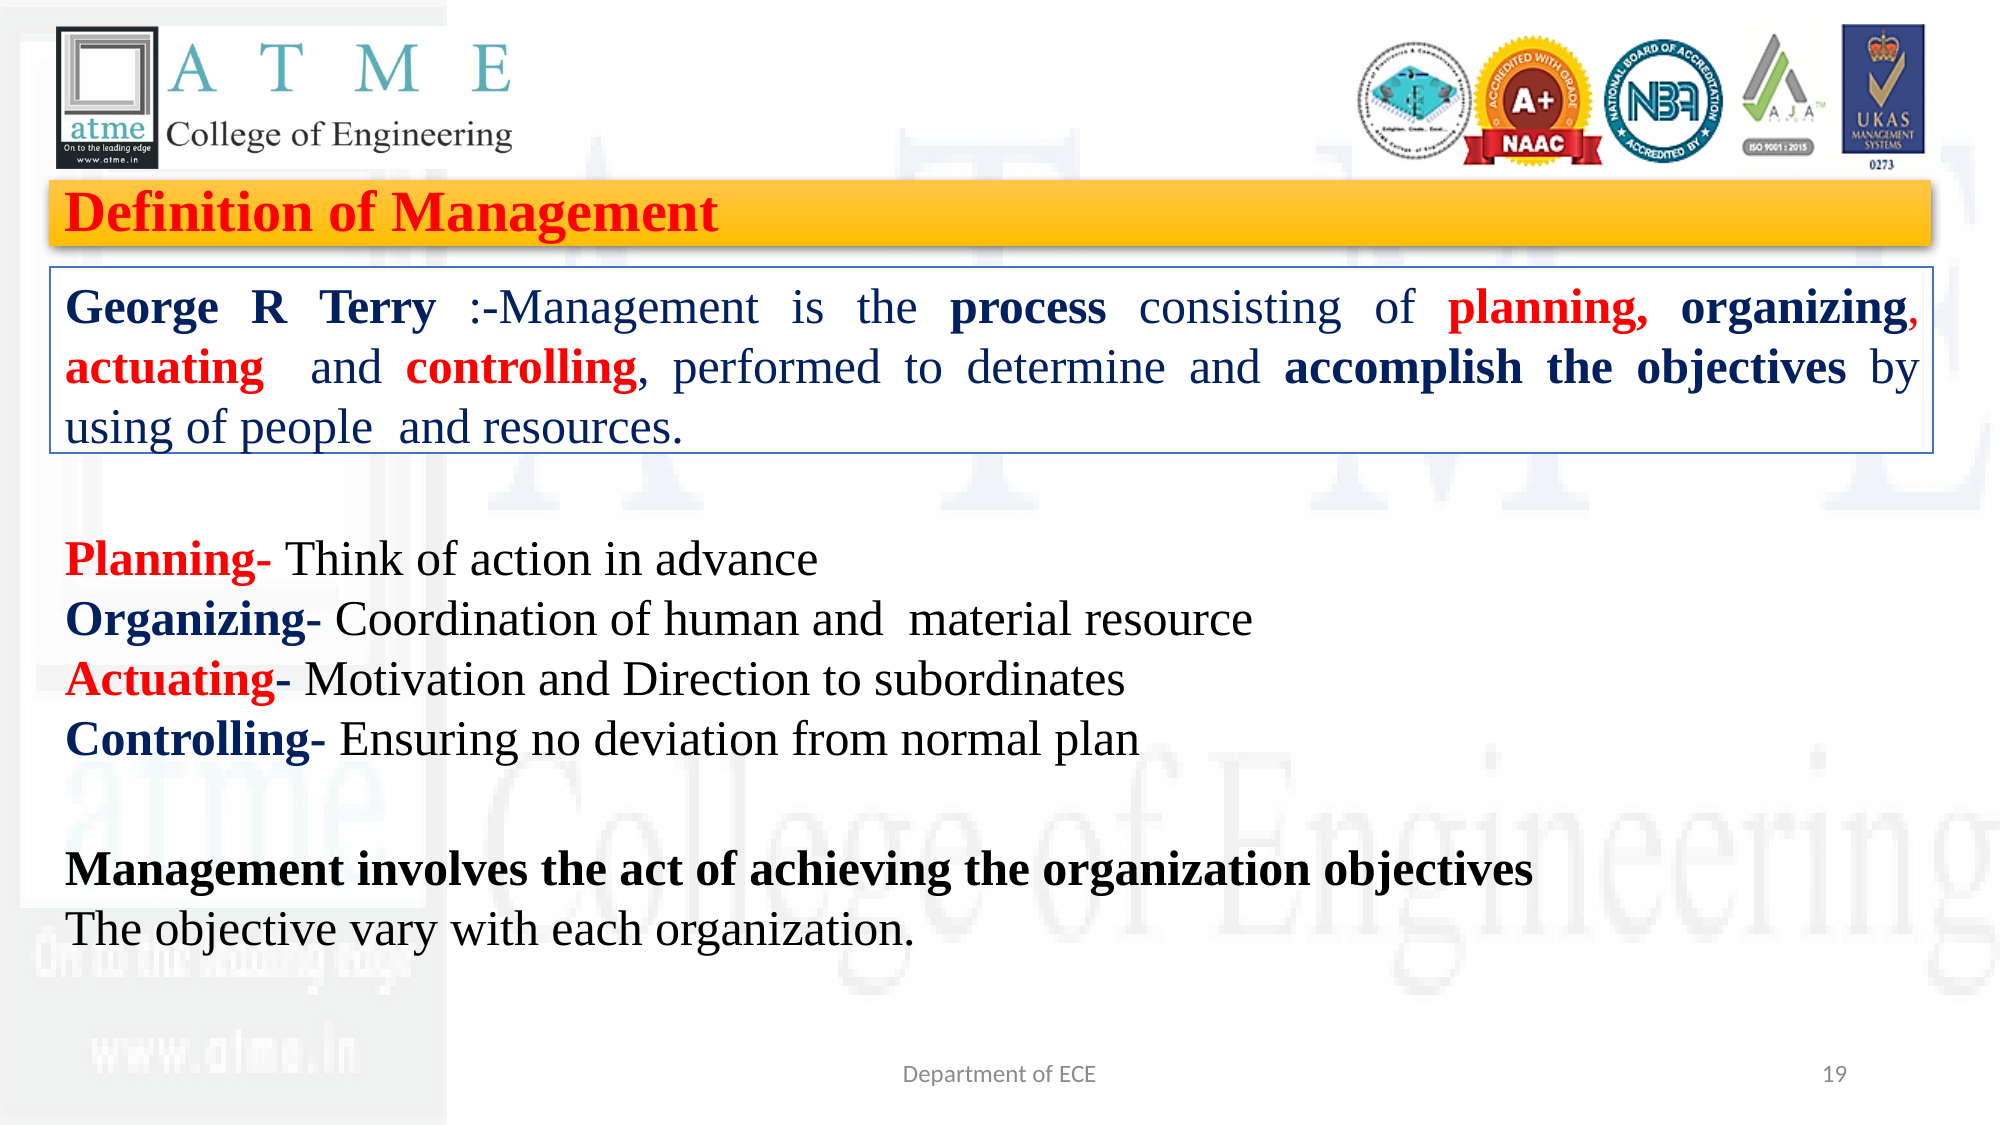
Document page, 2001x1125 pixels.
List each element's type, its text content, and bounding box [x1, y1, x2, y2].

slide_number 19 [1412, 1042, 1863, 1103]
text_box George R Terry :-Management is the process consisting of planning, organizing, actuating and controlling, performed to determine and accomplish the objectives by using of people and resources. [49, 266, 1934, 454]
footer Department of ECE [662, 1042, 1338, 1103]
text_box Management involves the act of achieving the organization objectives The objective vary with each organization. [50, 828, 1887, 963]
text_box Planning- Think of action in advance Organizing- Coordination of human and material resource Actuating- Motivation and Direction to subordinates Controlling- Ensuring no deviation from normal plan [50, 518, 1887, 774]
title Definition of Management [49, 180, 1931, 246]
picture [56, 26, 512, 169]
picture [1352, 24, 1941, 182]
